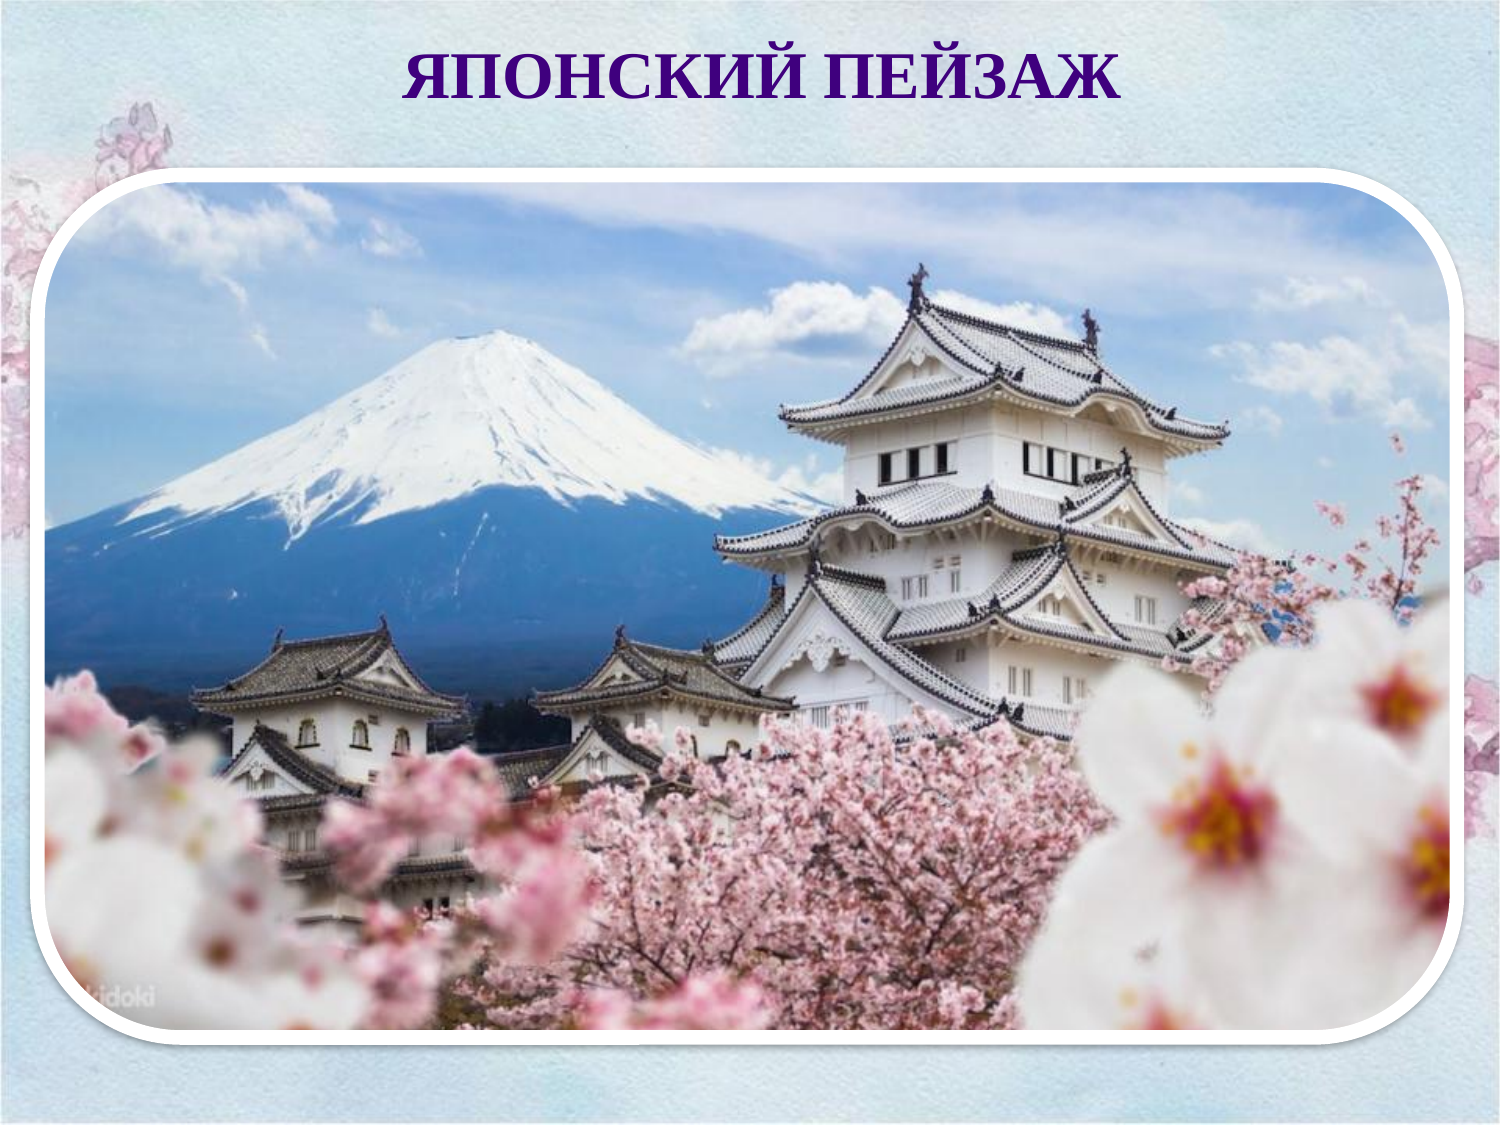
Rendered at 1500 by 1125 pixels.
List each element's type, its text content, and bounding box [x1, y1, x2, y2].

text_box ЯПОНСКИЙ ПЕЙЗАЖ [187, 24, 1338, 120]
picture [0, 0, 1500, 1125]
